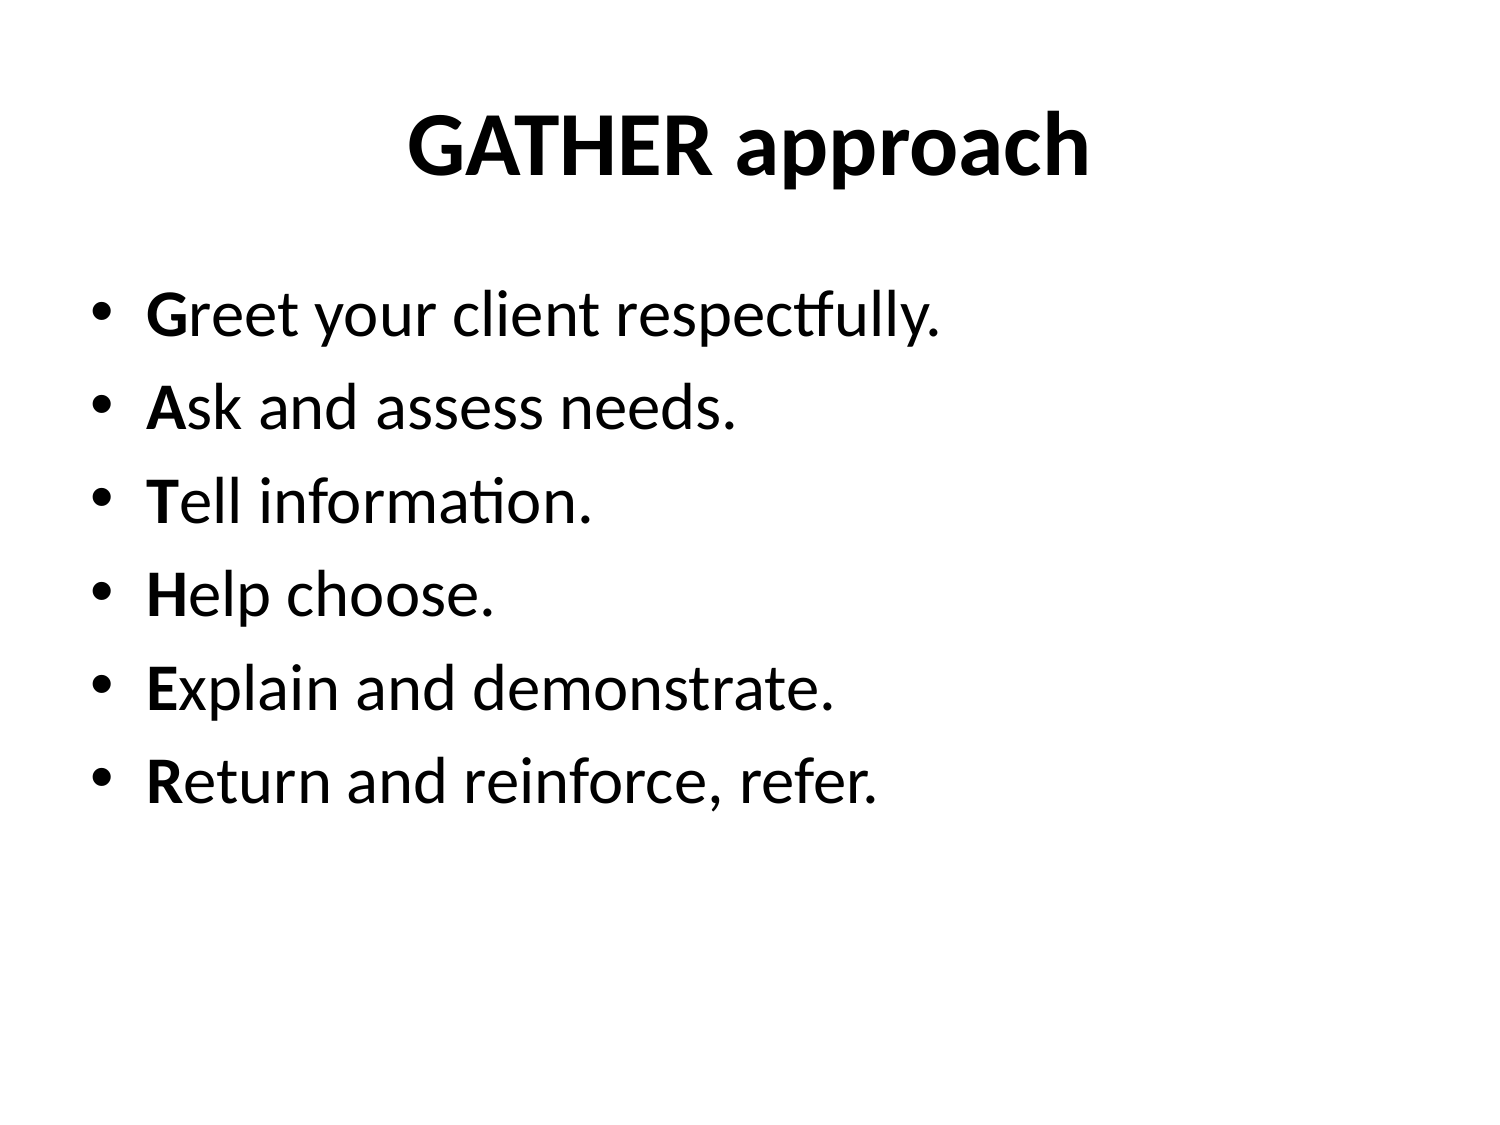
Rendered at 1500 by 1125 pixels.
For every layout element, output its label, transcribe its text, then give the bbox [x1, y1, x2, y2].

list Greet your client respectfully. Ask and assess needs. Tell information. Help choose. Explain and demonstrate. Return and reinforce, refer. [75, 262, 1425, 1005]
title GATHER approach [75, 45, 1425, 233]
